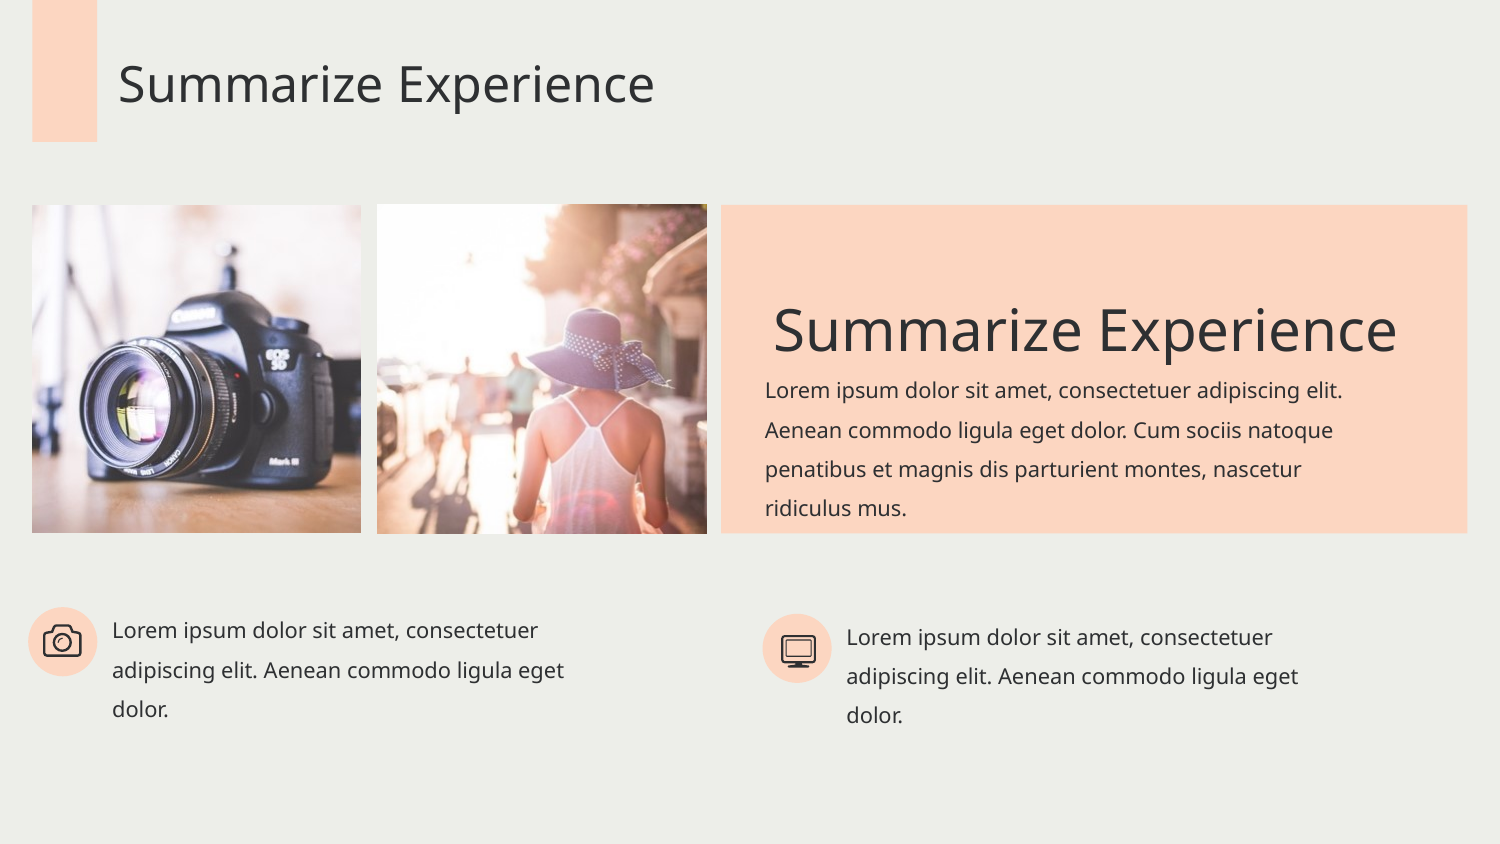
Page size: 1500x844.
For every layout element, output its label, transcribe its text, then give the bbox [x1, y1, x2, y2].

text_box Lorem ipsum dolor sit amet, consectetuer adipiscing elit. Aenean commodo ligula eget dolor. [831, 603, 1356, 736]
text_box [27, 606, 97, 678]
picture [377, 204, 707, 534]
picture [32, 205, 361, 533]
text_box Summarize Experience [759, 285, 1414, 370]
text_box Lorem ipsum dolor sit amet, consectetuer adipiscing elit. Aenean commodo ligula eget dolor. [97, 596, 622, 730]
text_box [781, 635, 816, 668]
text_box [761, 612, 831, 684]
text_box Summarize Experience [104, 44, 671, 120]
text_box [43, 624, 82, 657]
text_box [31, 0, 98, 143]
text_box [720, 204, 1468, 534]
text_box Lorem ipsum dolor sit amet, consectetuer adipiscing elit. Aenean commodo ligula eget dolor. Cum sociis natoque penatibus et magnis dis parturient montes, nascetur ridiculus mus. [750, 356, 1387, 529]
